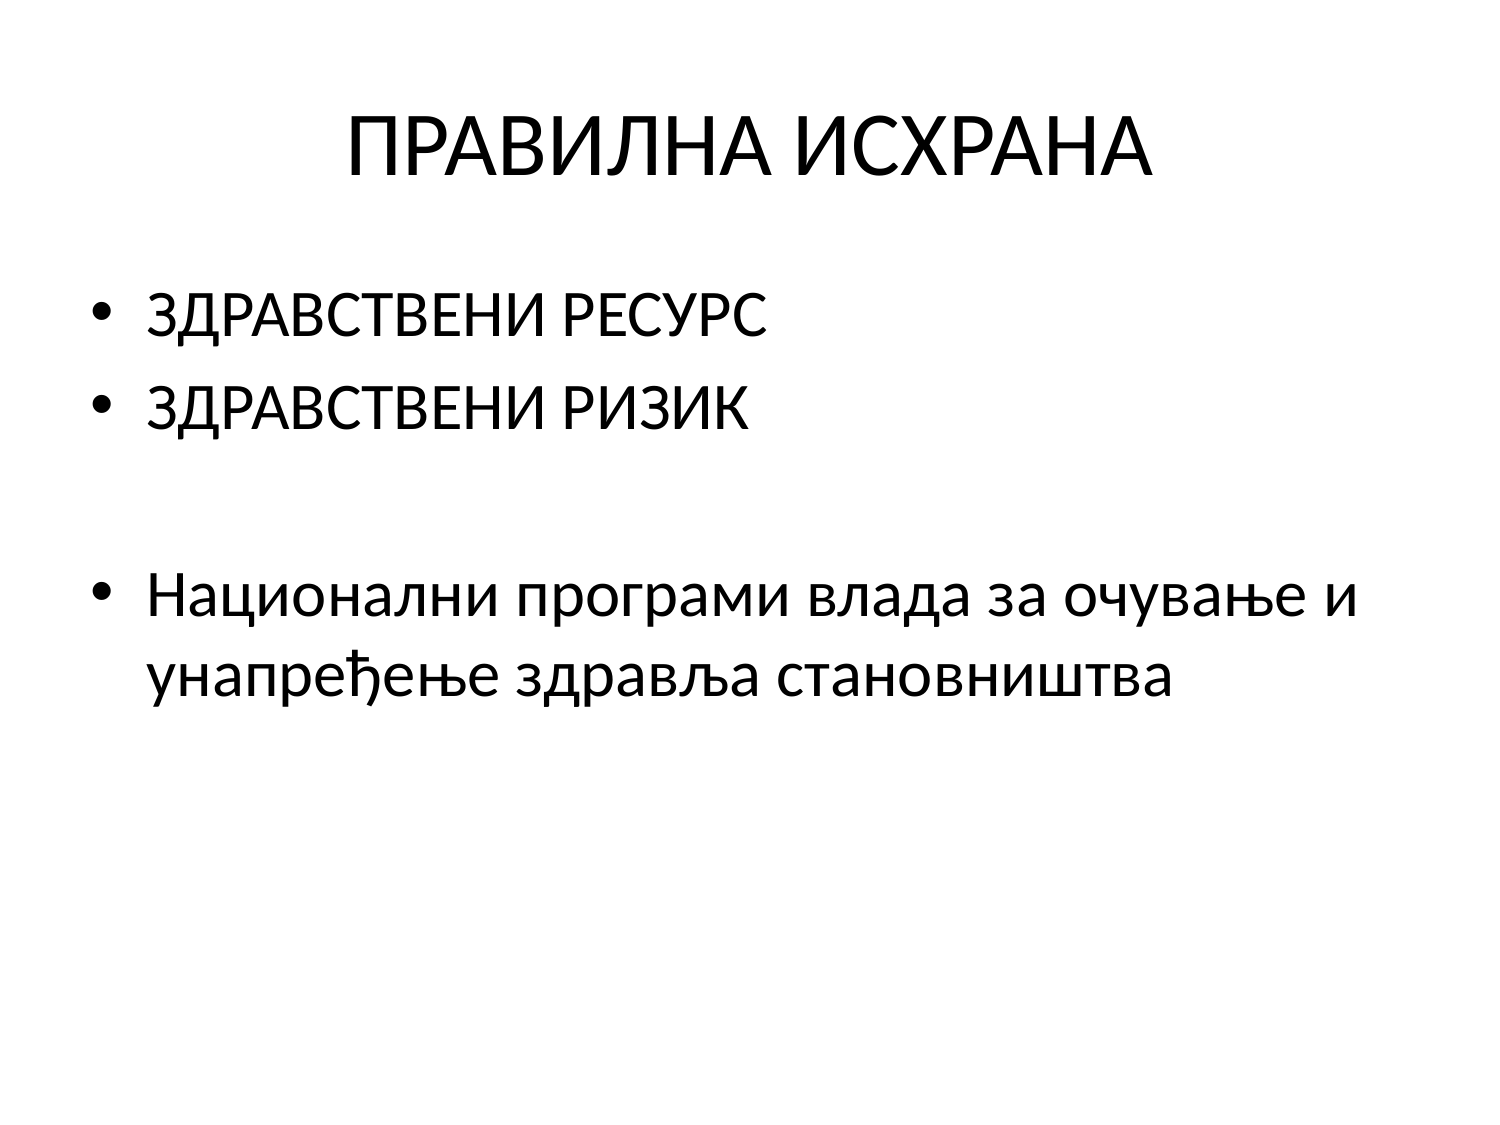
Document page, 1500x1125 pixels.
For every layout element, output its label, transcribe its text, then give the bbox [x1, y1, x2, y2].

title ПРАВИЛНА ИСХРАНА [75, 45, 1425, 233]
list ЗДРАВСТВЕНИ РЕСУРС ЗДРАВСТВЕНИ РИЗИК Национални програми влада за очување и унапређење здравља становништва [75, 262, 1425, 1005]
